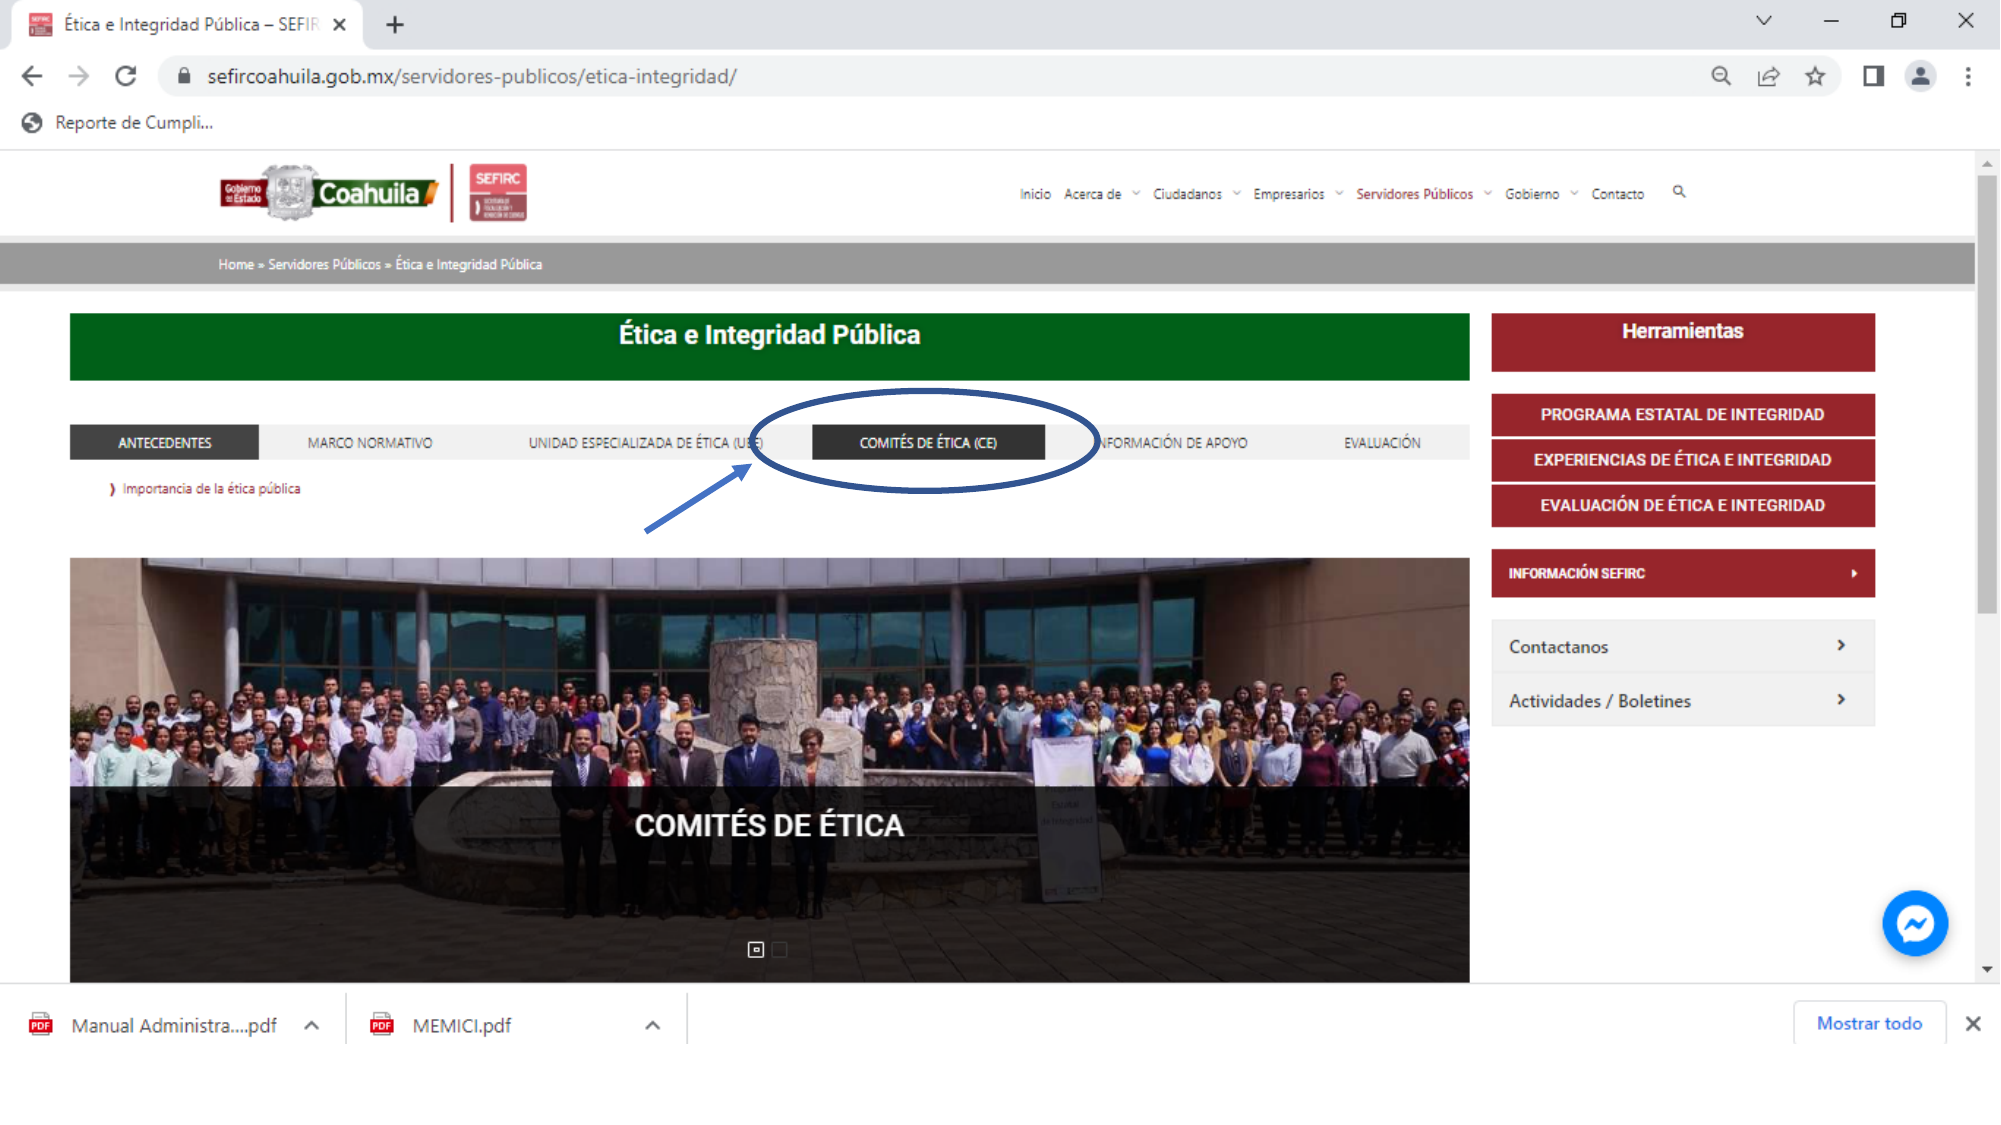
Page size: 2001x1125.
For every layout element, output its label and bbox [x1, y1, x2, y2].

text_box [645, 463, 753, 532]
picture [0, 0, 2000, 1044]
